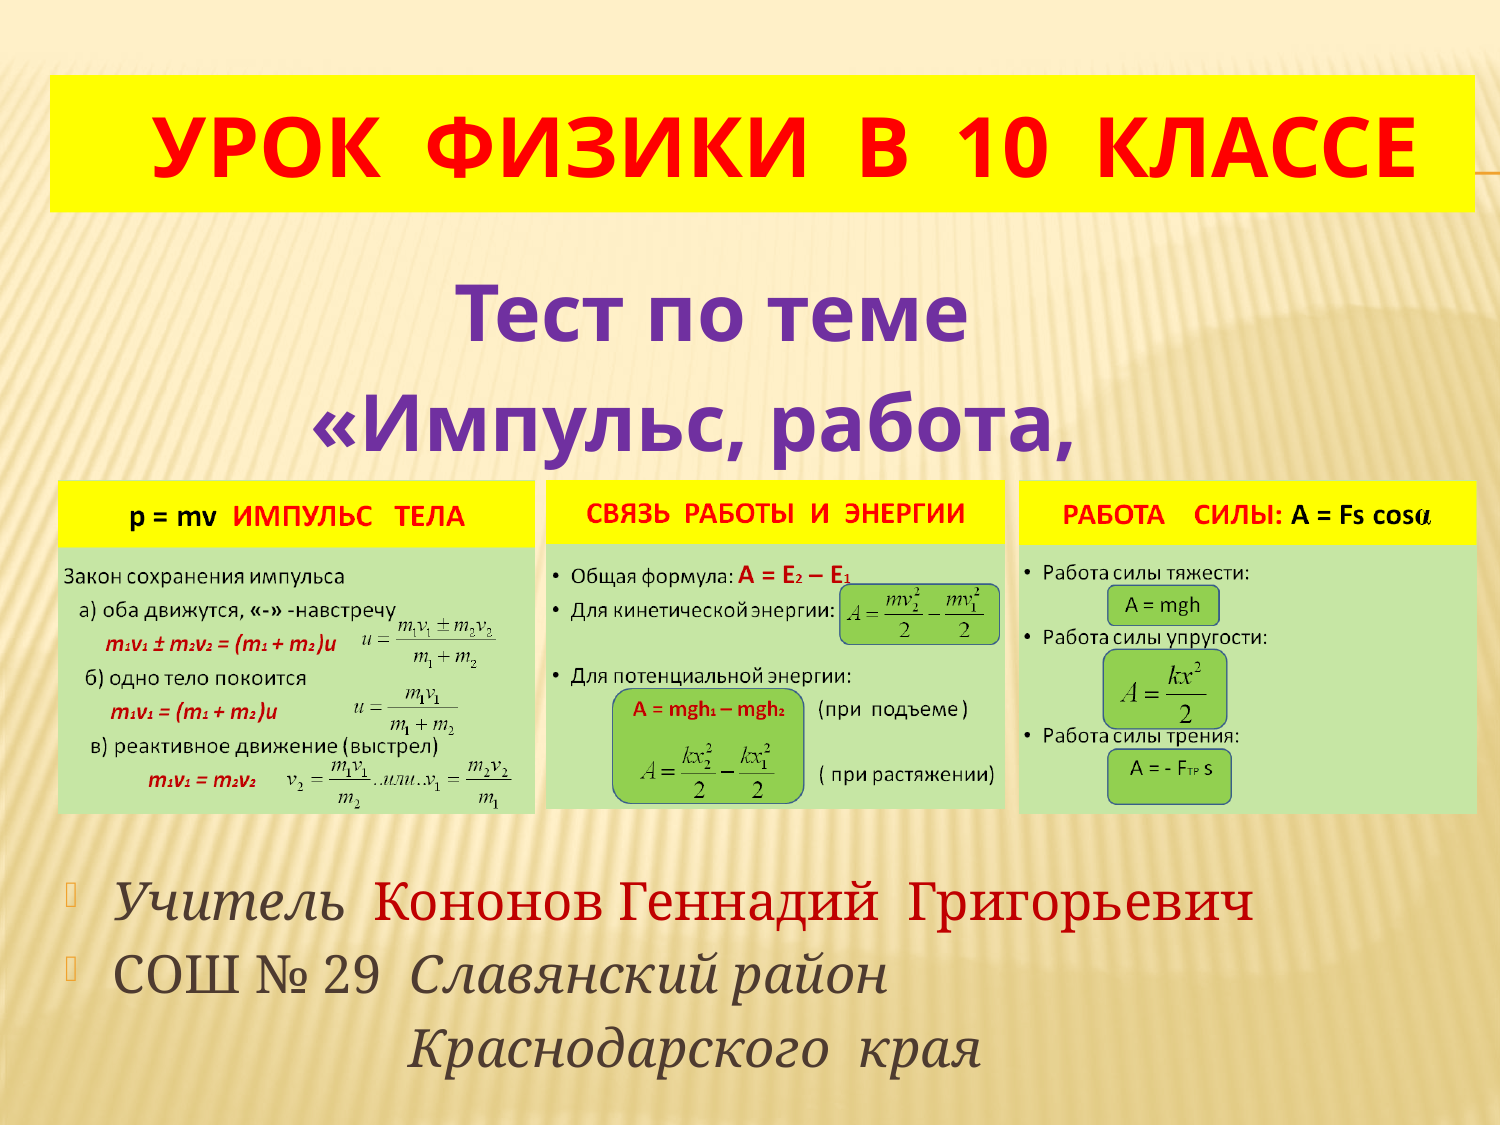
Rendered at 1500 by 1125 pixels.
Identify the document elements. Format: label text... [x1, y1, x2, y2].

picture [58, 480, 535, 814]
list Тест по теме «Импульс, работа, энергия» Учитель Кононов Геннадий Григорьевич СОШ № 29 Славянский район Краснодарского края [50, 254, 1475, 486]
picture [545, 480, 1005, 809]
title УРОК ФИЗИКИ В 10 КЛАССЕ [50, 75, 1475, 213]
list Тест по теме «Импульс, работа, энергия» Учитель Кононов Геннадий Григорьевич СОШ № 29 Славянский район Краснодарского края [50, 822, 1475, 1090]
picture [1019, 480, 1477, 814]
text_box [515, 433, 605, 481]
